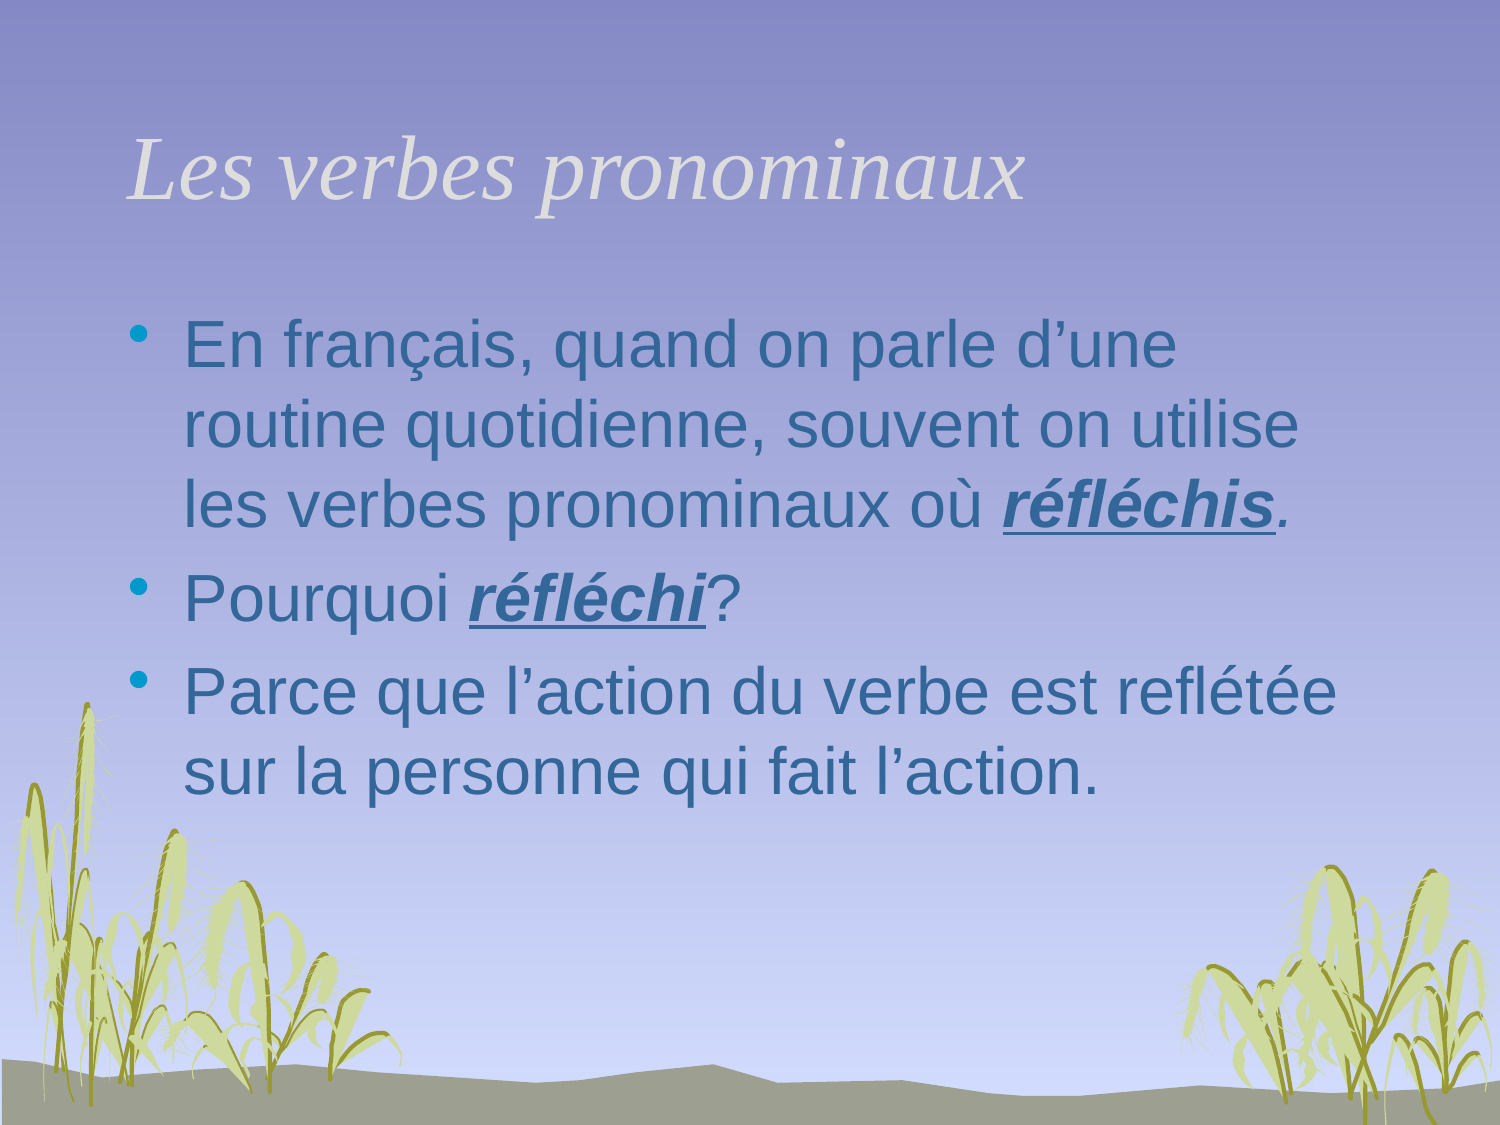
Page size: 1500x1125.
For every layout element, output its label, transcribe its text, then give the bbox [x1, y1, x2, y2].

title Les verbes pronominaux [112, 68, 1388, 257]
list En français, quand on parle d’une routine quotidienne, souvent on utilise les verbes pronominaux où réfléchis. Pourquoi réfléchi? Parce que l’action du verbe est reflétée sur la personne qui fait l’action. [112, 293, 1388, 969]
